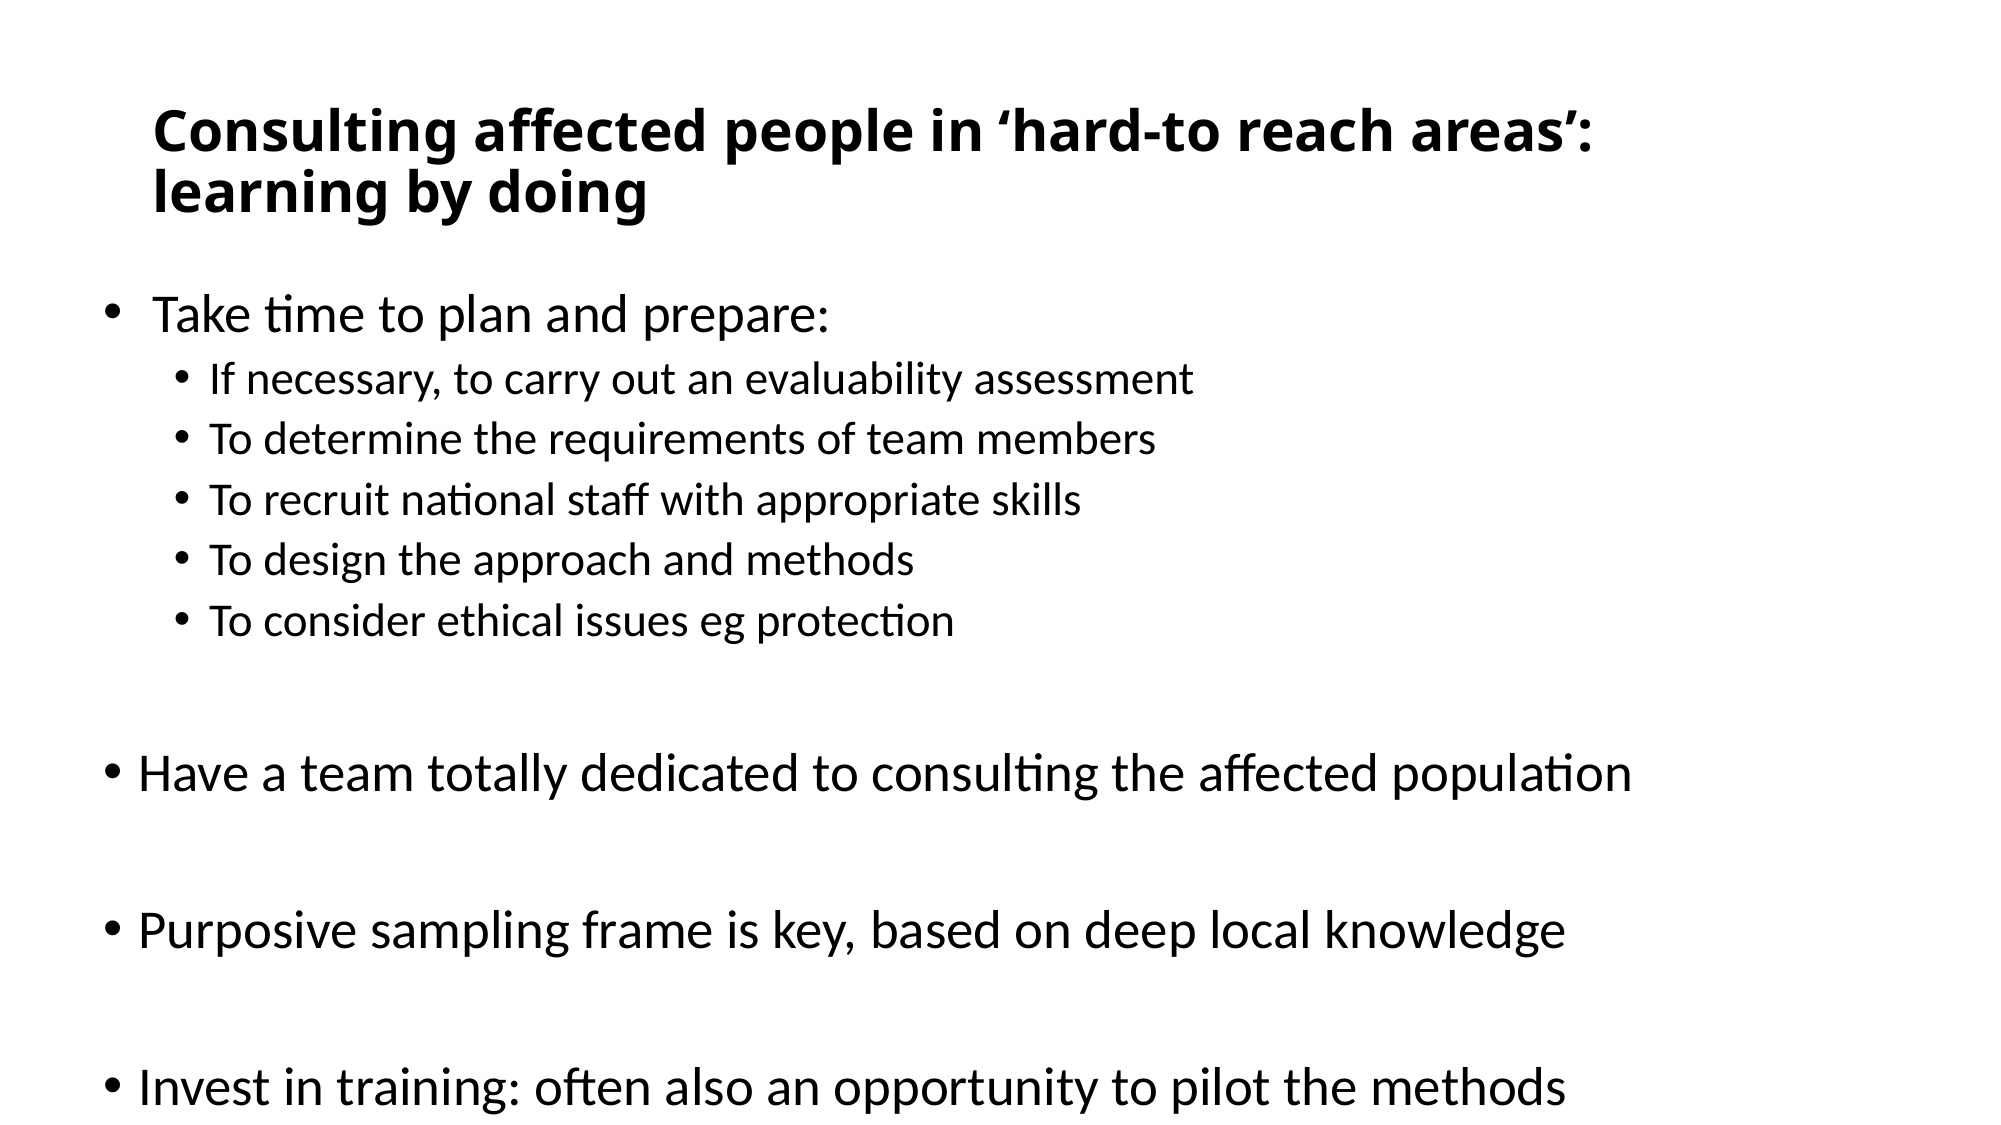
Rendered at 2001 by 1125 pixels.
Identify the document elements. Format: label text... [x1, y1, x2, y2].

title Consulting affected people in ‘hard-to reach areas’: learning by doing [137, 59, 1863, 277]
list Take time to plan and prepare: If necessary, to carry out an evaluability assessment To determine the requirements of team members To recruit national staff with appropriate skills To design the approach and methods To consider ethical issues eg protection Have a team totally dedicated to consulting the affected population Purposive sampling frame is key, based on deep local knowledge Invest in training: often also an opportunity to pilot the methods [88, 277, 1882, 1125]
